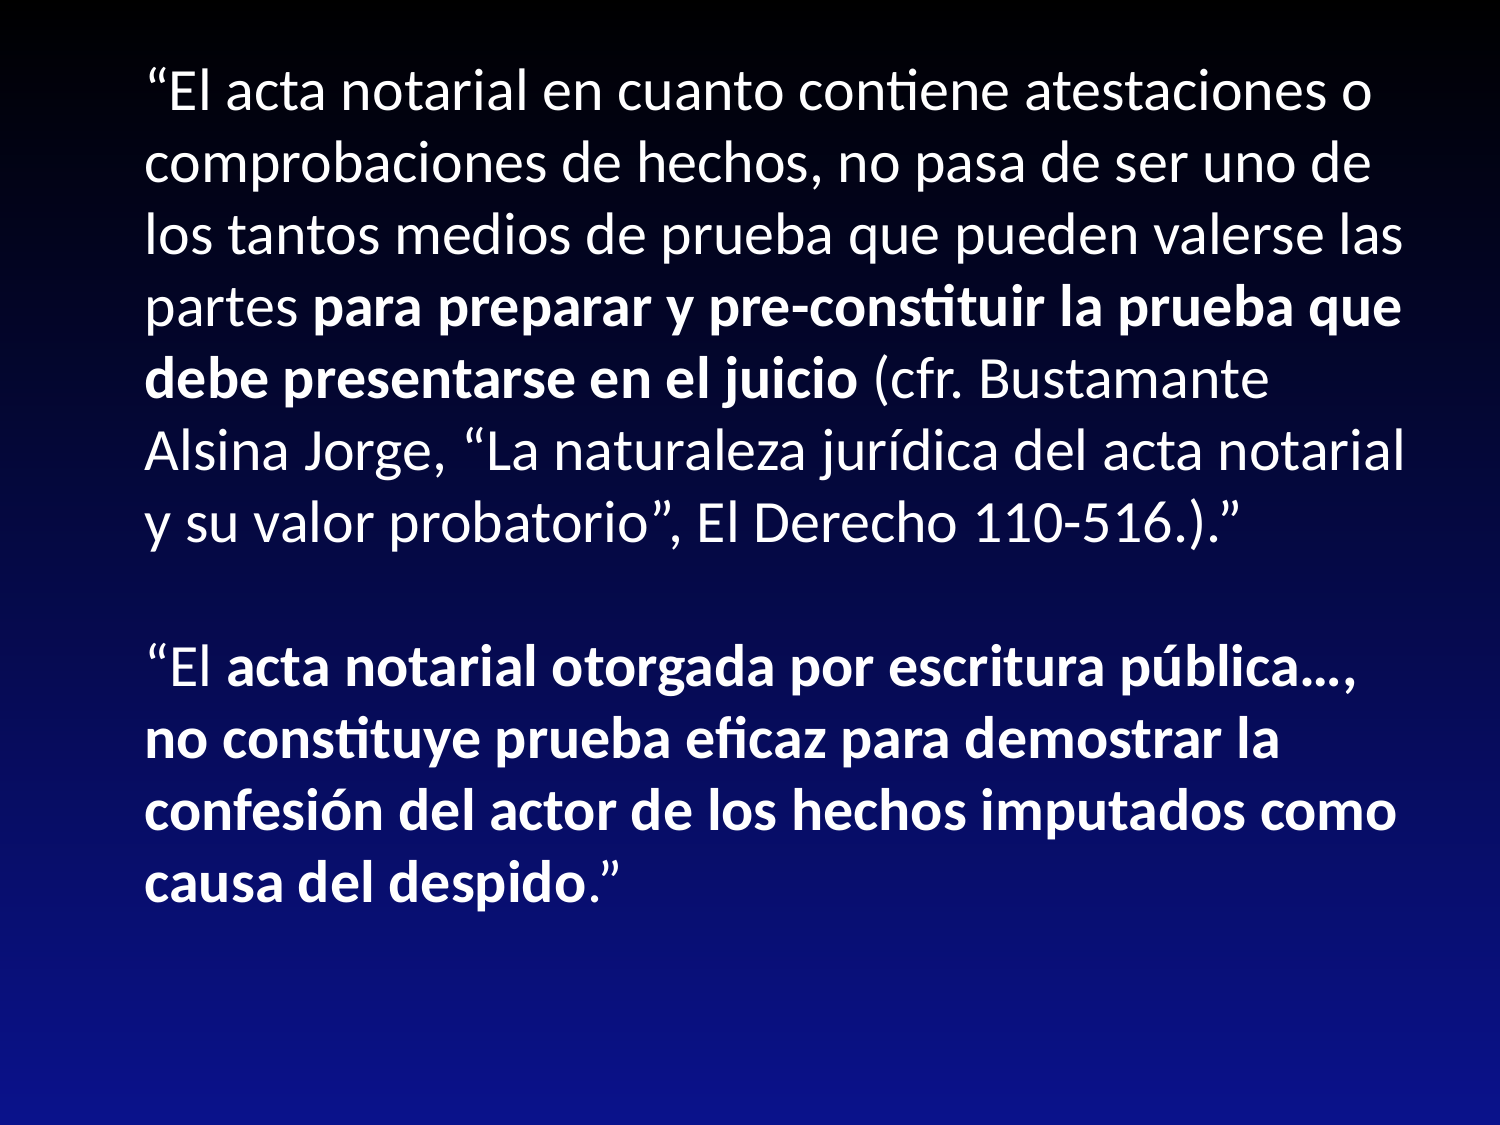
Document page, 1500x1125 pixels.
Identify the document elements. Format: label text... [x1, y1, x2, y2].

list “El acta notarial en cuanto contiene atestaciones o comprobaciones de hechos, no pasa de ser uno de los tantos medios de prueba que pueden valerse las partes para preparar y pre-constituir la prueba que debe presentarse en el juicio (cfr. Bustamante Alsina Jorge, “La naturaleza jurídica del acta notarial y su valor probatorio”, El Derecho 110-516.).” “El acta notarial otorgada por escritura pública…, no constituye prueba eficaz para demostrar la confesión del actor de los hechos imputados como causa del despido.” [74, 42, 1426, 1006]
